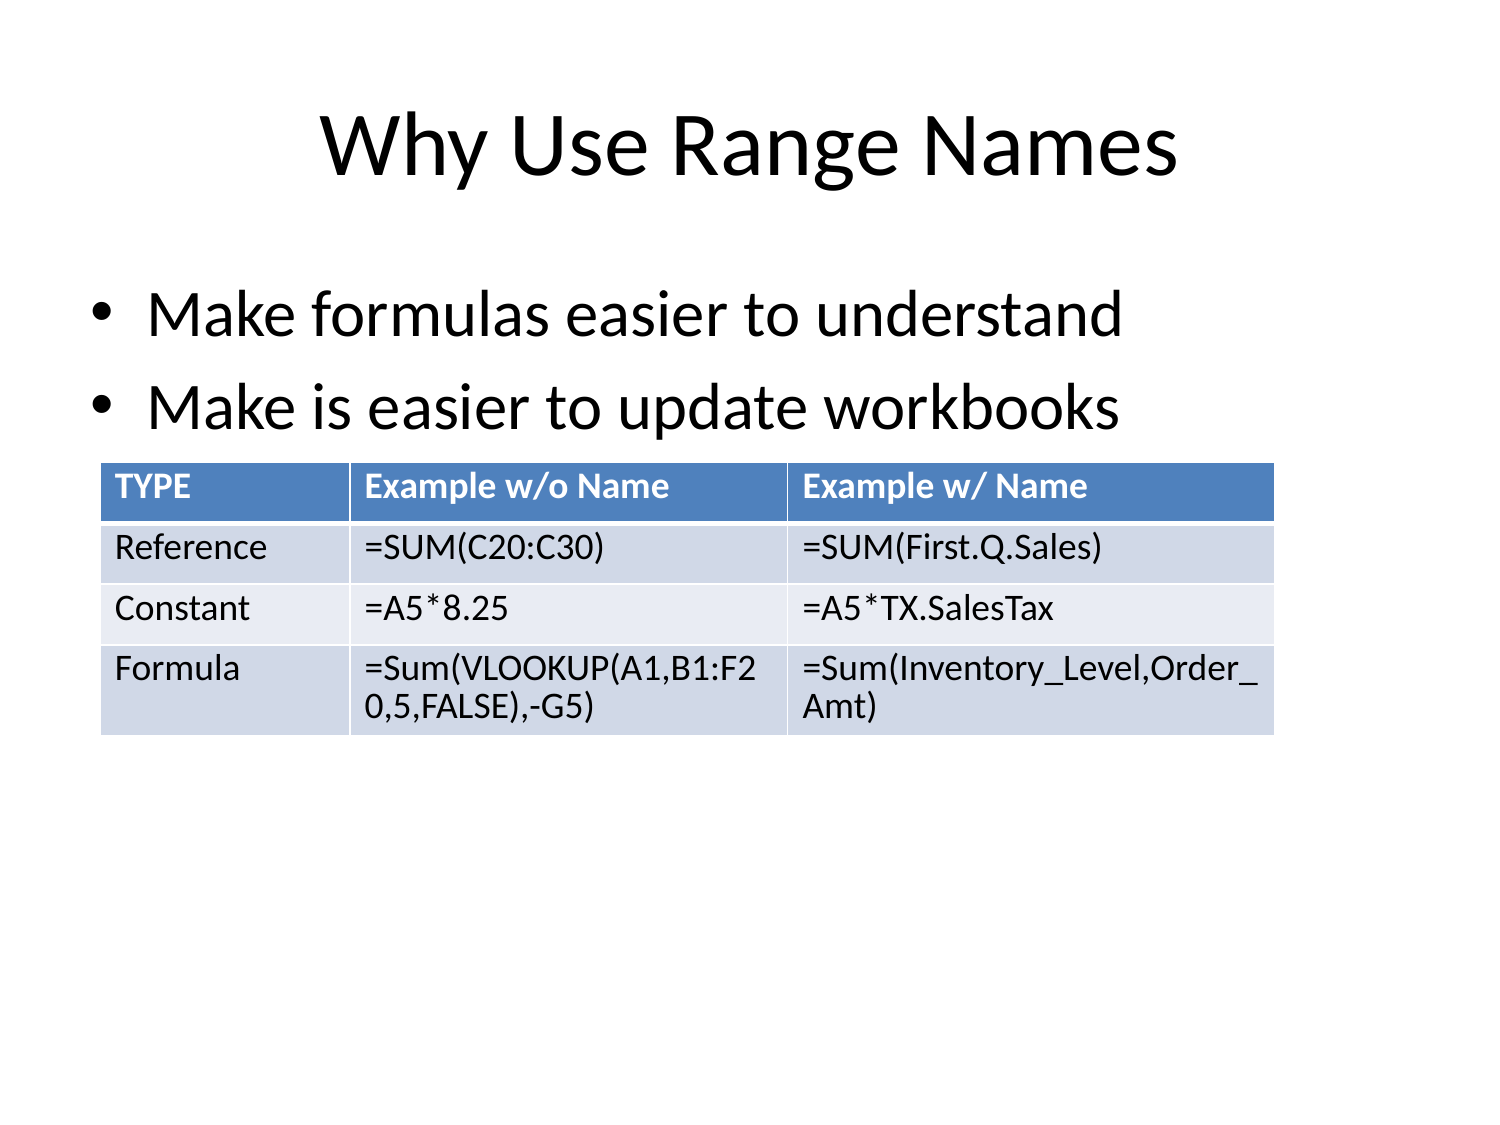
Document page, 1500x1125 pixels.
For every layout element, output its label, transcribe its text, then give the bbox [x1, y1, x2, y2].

title Why Use Range Names [74, 44, 1426, 233]
table_cell Formula [101, 646, 349, 735]
table_cell =SUM(C20:C30) [351, 526, 787, 583]
table_cell =A5*TX.SalesTax [788, 585, 1274, 644]
table_header TYPE [101, 463, 349, 521]
table_cell Constant [101, 585, 349, 644]
table_header Example w/ Name [788, 463, 1274, 521]
table_cell =SUM(First.Q.Sales) [788, 526, 1274, 583]
table_cell =Sum(Inventory_Level,Order_Amt) [788, 646, 1274, 735]
table_cell Reference [101, 526, 349, 583]
table_cell =Sum(VLOOKUP(A1,B1:F20,5,FALSE),-G5) [351, 646, 787, 735]
table_header Example w/o Name [351, 463, 787, 521]
table_cell =A5*8.25 [351, 585, 787, 644]
list Make formulas easier to understand Make is easier to update workbooks [74, 262, 1426, 1006]
